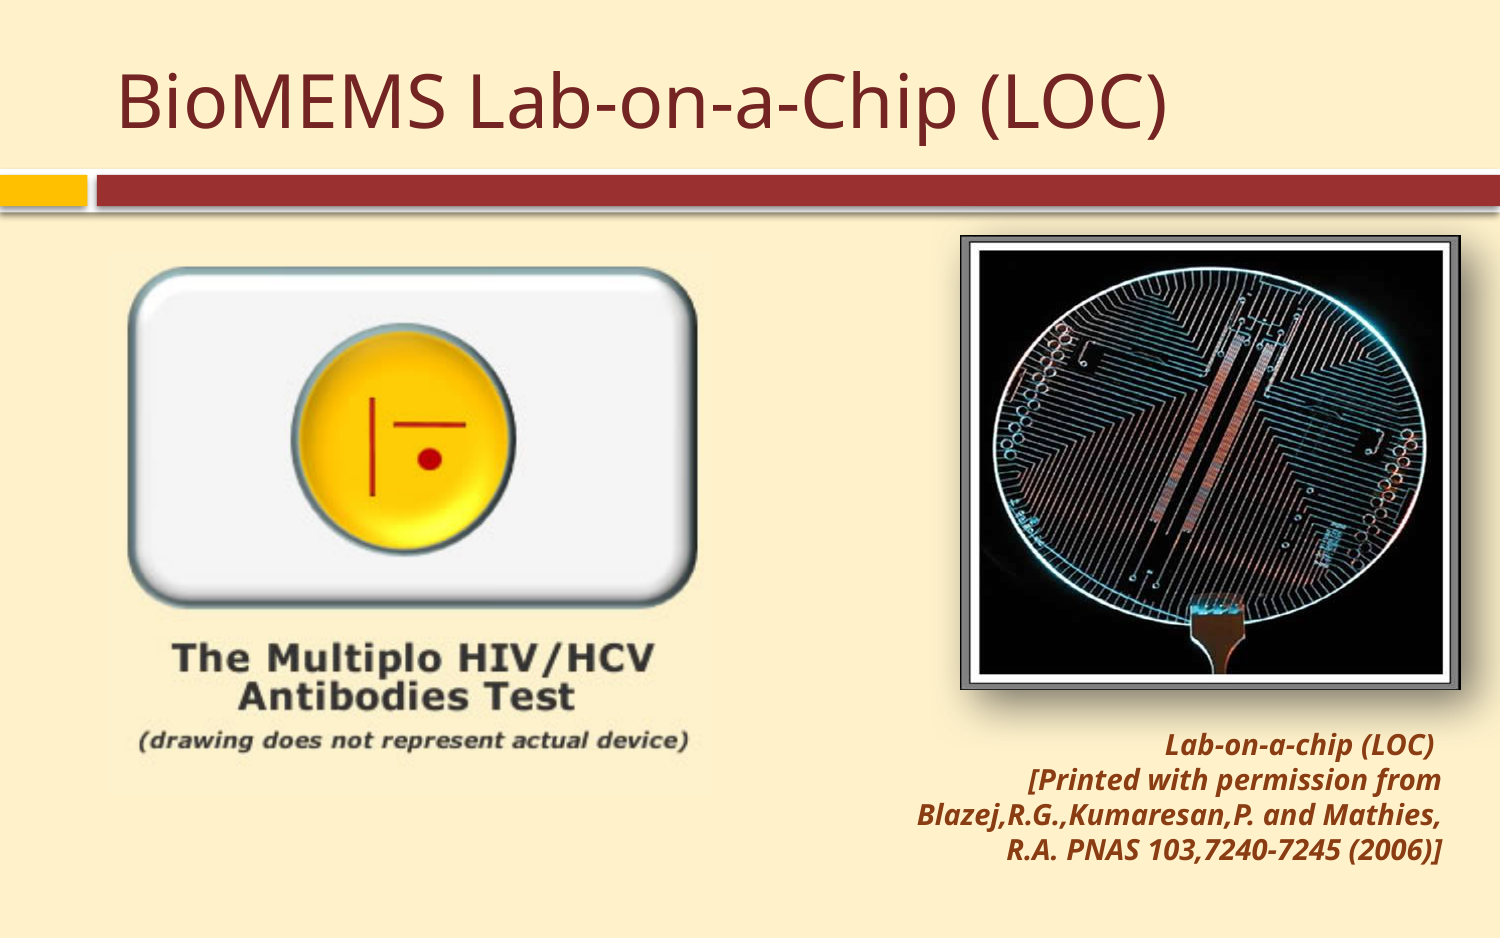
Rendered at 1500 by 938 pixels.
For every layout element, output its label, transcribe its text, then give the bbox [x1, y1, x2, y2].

picture [108, 251, 713, 795]
picture [959, 235, 1461, 690]
text_box Lab-on-a-chip (LOC) [Printed with permission from Blazej,R.G.,Kumaresan,P. and Mathies, R.A. PNAS 103,7240-7245 (2006)] [883, 718, 1458, 874]
title BioMEMS Lab-on-a-Chip (LOC) [100, 31, 1438, 167]
